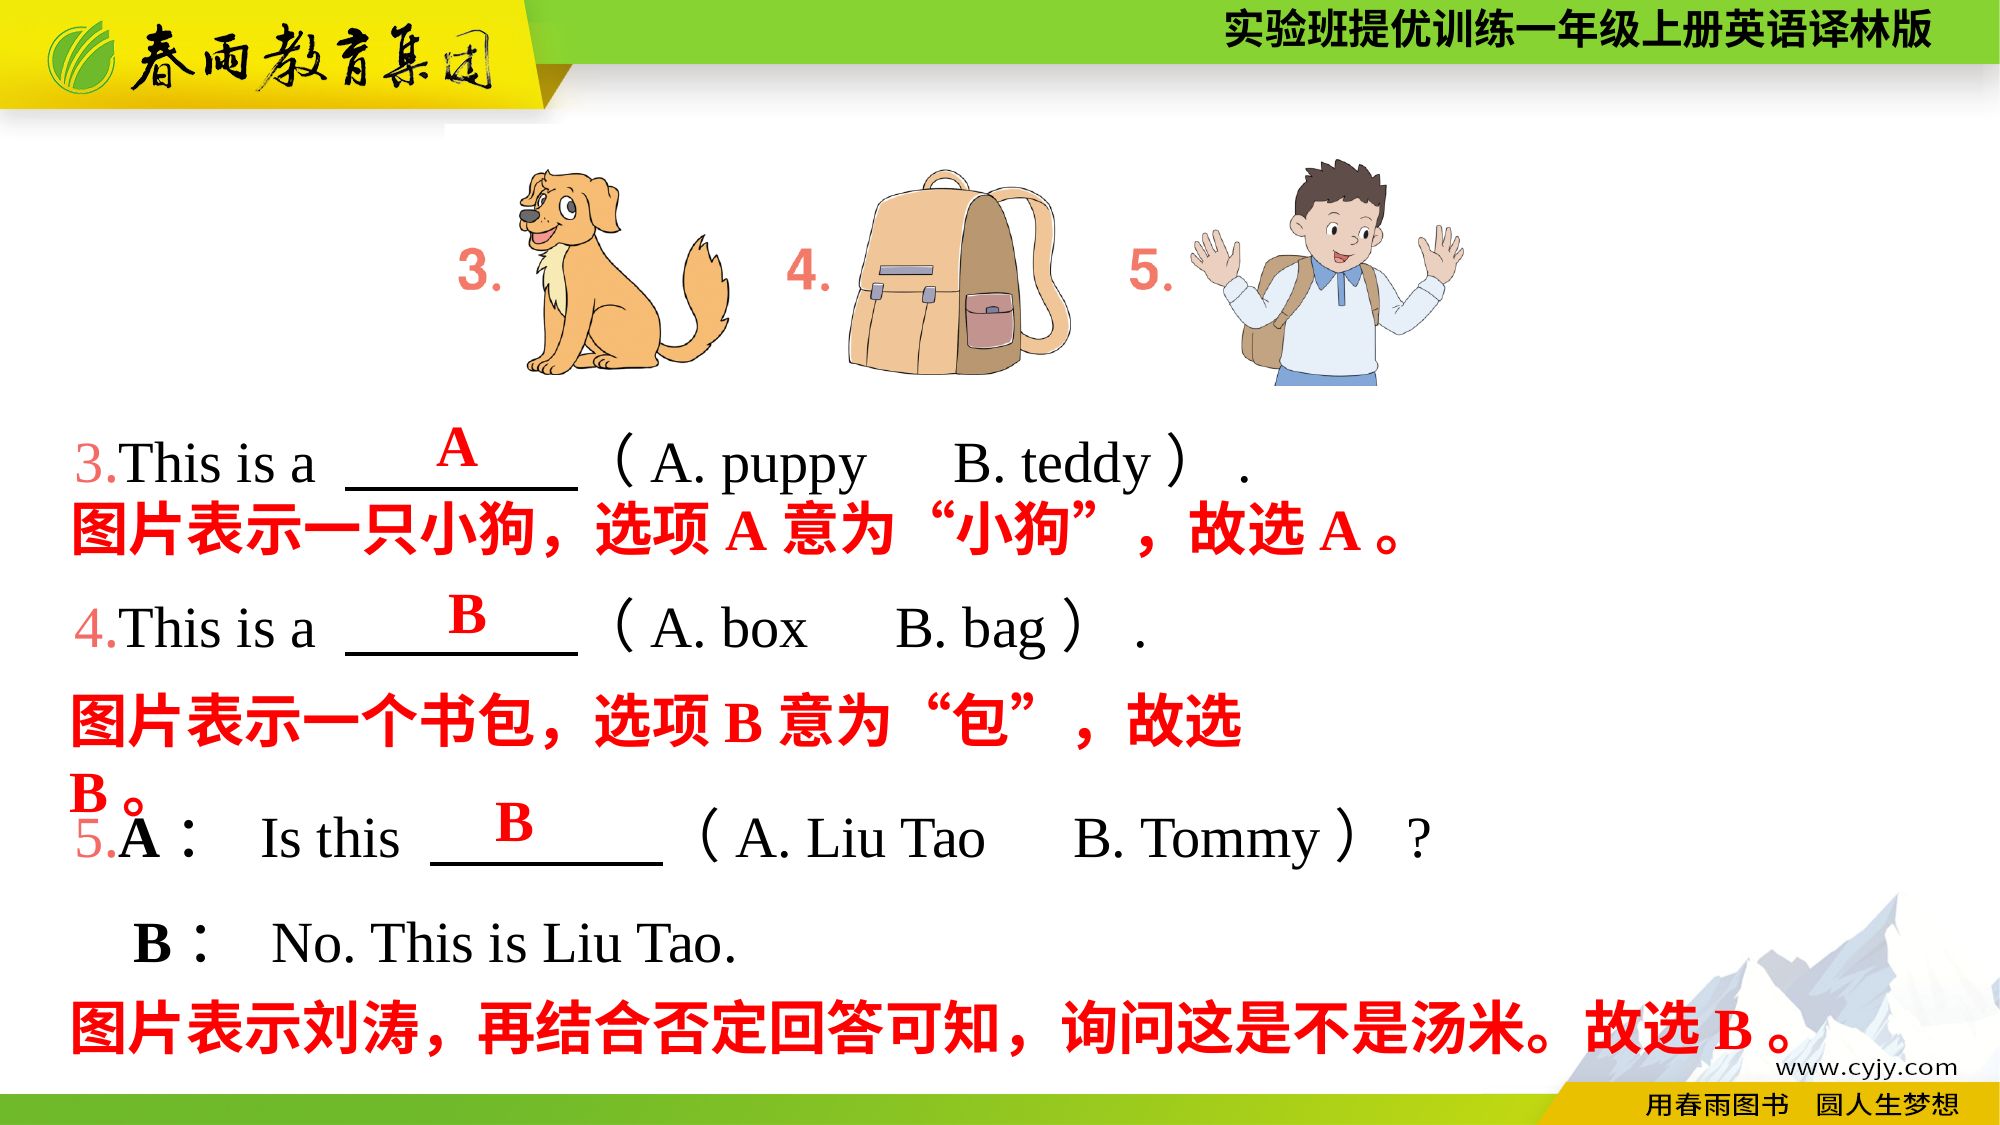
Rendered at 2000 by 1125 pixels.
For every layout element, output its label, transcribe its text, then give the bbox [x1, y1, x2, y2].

text_box 图片表示一只小狗，选项A意为“小狗”，故选A。 [55, 485, 1485, 570]
text_box 图片表示一个书包，选项B意为“包”，故选B。 [54, 677, 1355, 832]
text_box 图片表示刘涛，再结合否定回答可知，询问这是不是汤米。故选B。 [54, 948, 1939, 1069]
text_box B [433, 567, 502, 653]
list 3.This is a （A. puppy B. teddy）. 4.This is a （A. box B. bag）. 5.A： Is this （A. Liu Tao B. Tommy）? B： No. This is Liu Tao. [59, 381, 1944, 988]
text_box A [421, 400, 494, 486]
picture [0, 0, 2000, 1125]
text_box B [480, 775, 549, 861]
